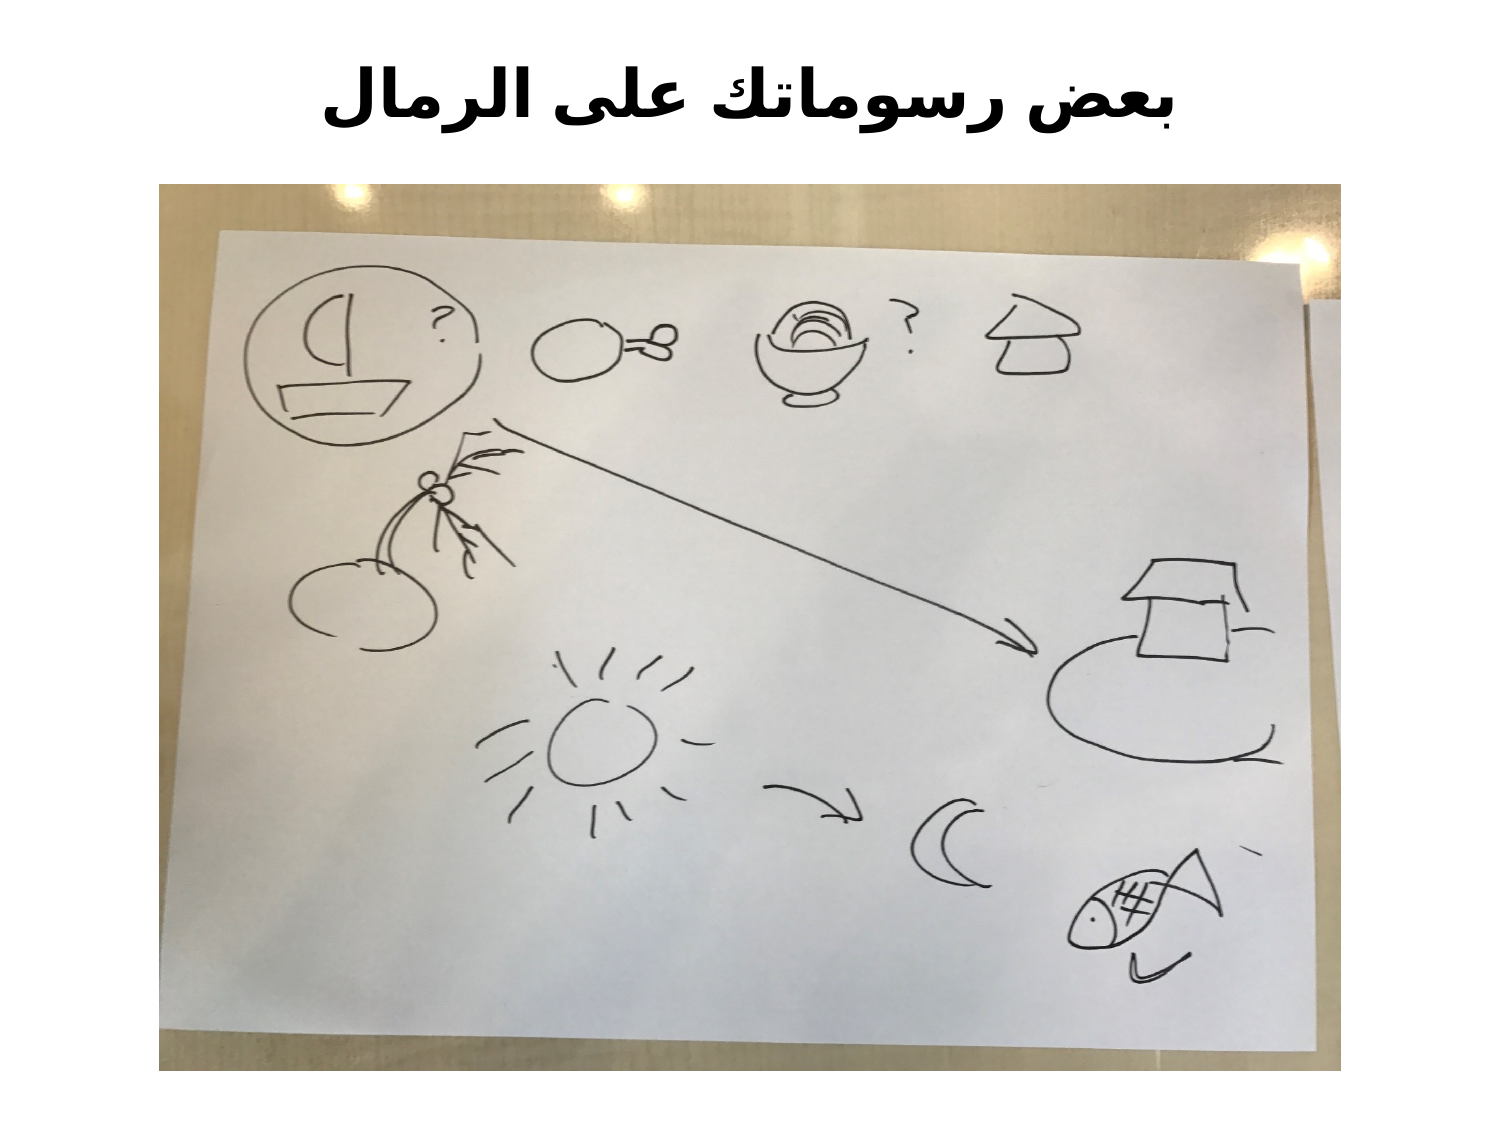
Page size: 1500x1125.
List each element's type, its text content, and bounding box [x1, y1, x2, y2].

title بعض رسوماتك على الرمال [75, 0, 1425, 185]
picture [159, 184, 1341, 1071]
